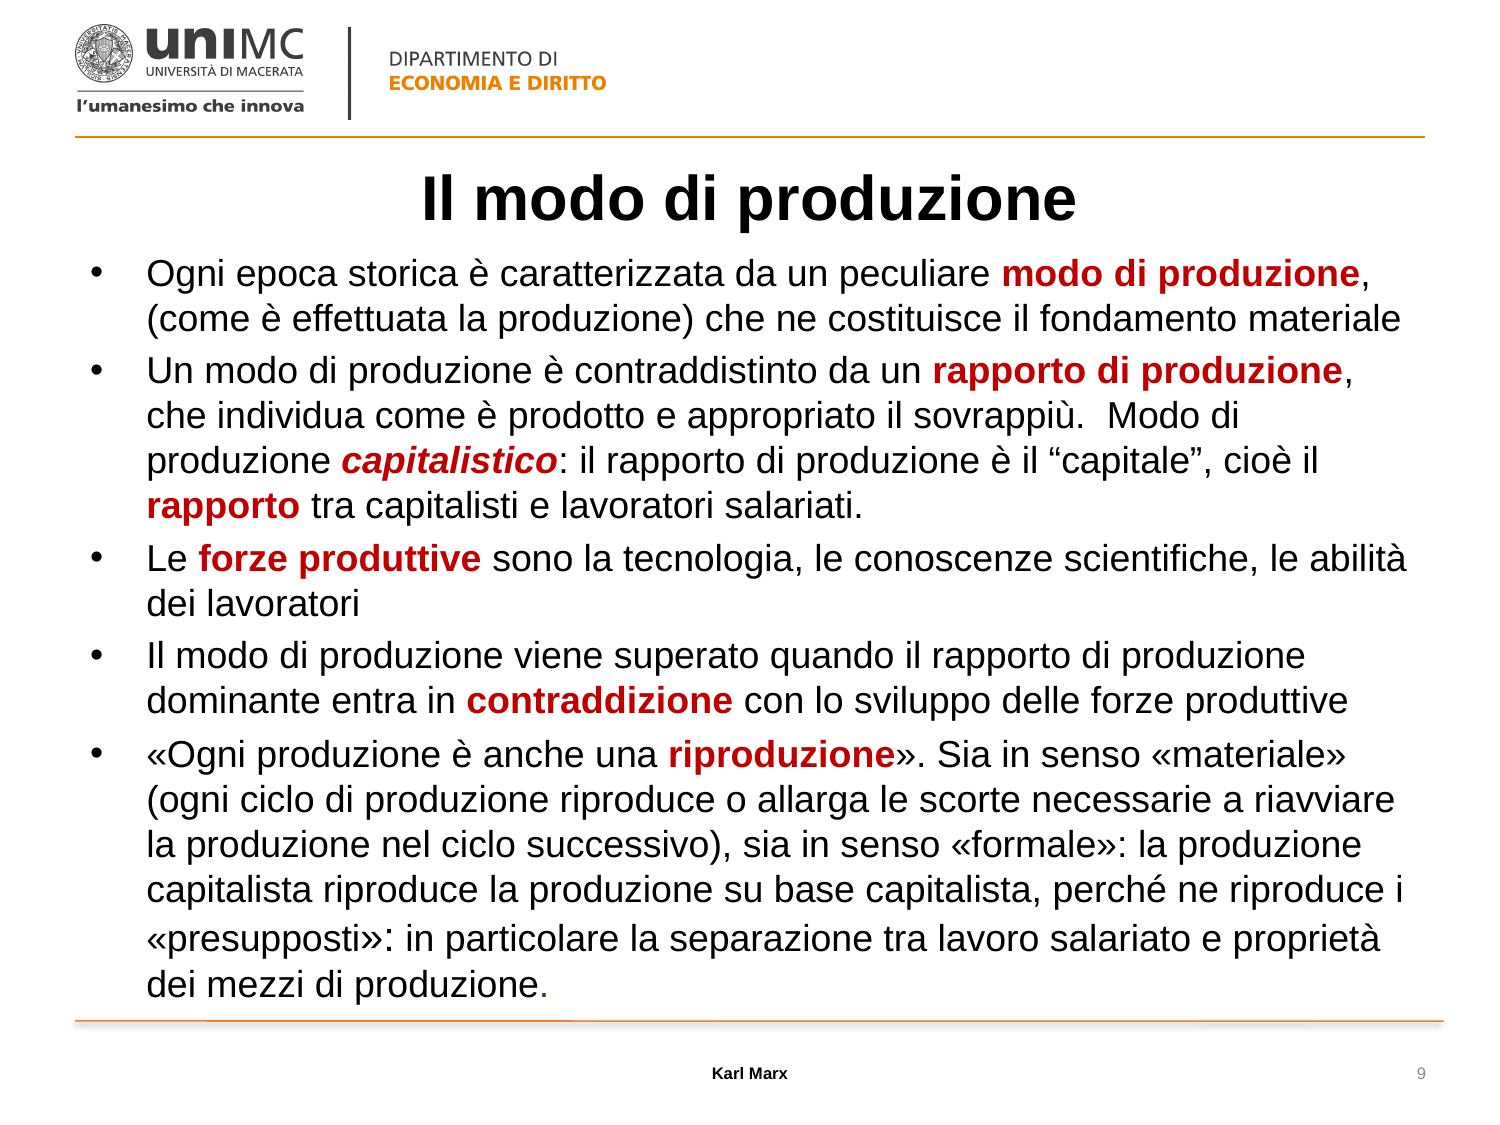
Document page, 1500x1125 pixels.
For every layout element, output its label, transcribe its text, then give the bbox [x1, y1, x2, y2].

title Il modo di produzione [75, 149, 1425, 241]
picture [75, 24, 1425, 138]
slide_number 9 [1091, 1042, 1442, 1103]
footer Karl Marx [512, 1042, 988, 1103]
list Ogni epoca storica è caratterizzata da un peculiare modo di produzione, (come è effettuata la produzione) che ne costituisce il fondamento materiale Un modo di produzione è contraddistinto da un rapporto di produzione, che individua come è prodotto e appropriato il sovrappiù. Modo di produzione capitalistico: il rapporto di produzione è il “capitale”, cioè il rapporto tra capitalisti e lavoratori salariati. Le forze produttive sono la tecnologia, le conoscenze scientifiche, le abilità dei lavoratori Il modo di produzione viene superato quando il rapporto di produzione dominante entra in contraddizione con lo sviluppo delle forze produttive «Ogni produzione è anche una riproduzione». Sia in senso «materiale» (ogni ciclo di produzione riproduce o allarga le scorte necessarie a riavviare la produzione nel ciclo successivo), sia in senso «formale»: la produzione capitalista riproduce la produzione su base capitalista, perché ne riproduce i «presupposti»: in particolare la separazione tra lavoro salariato e proprietà dei mezzi di produzione. [75, 241, 1425, 984]
